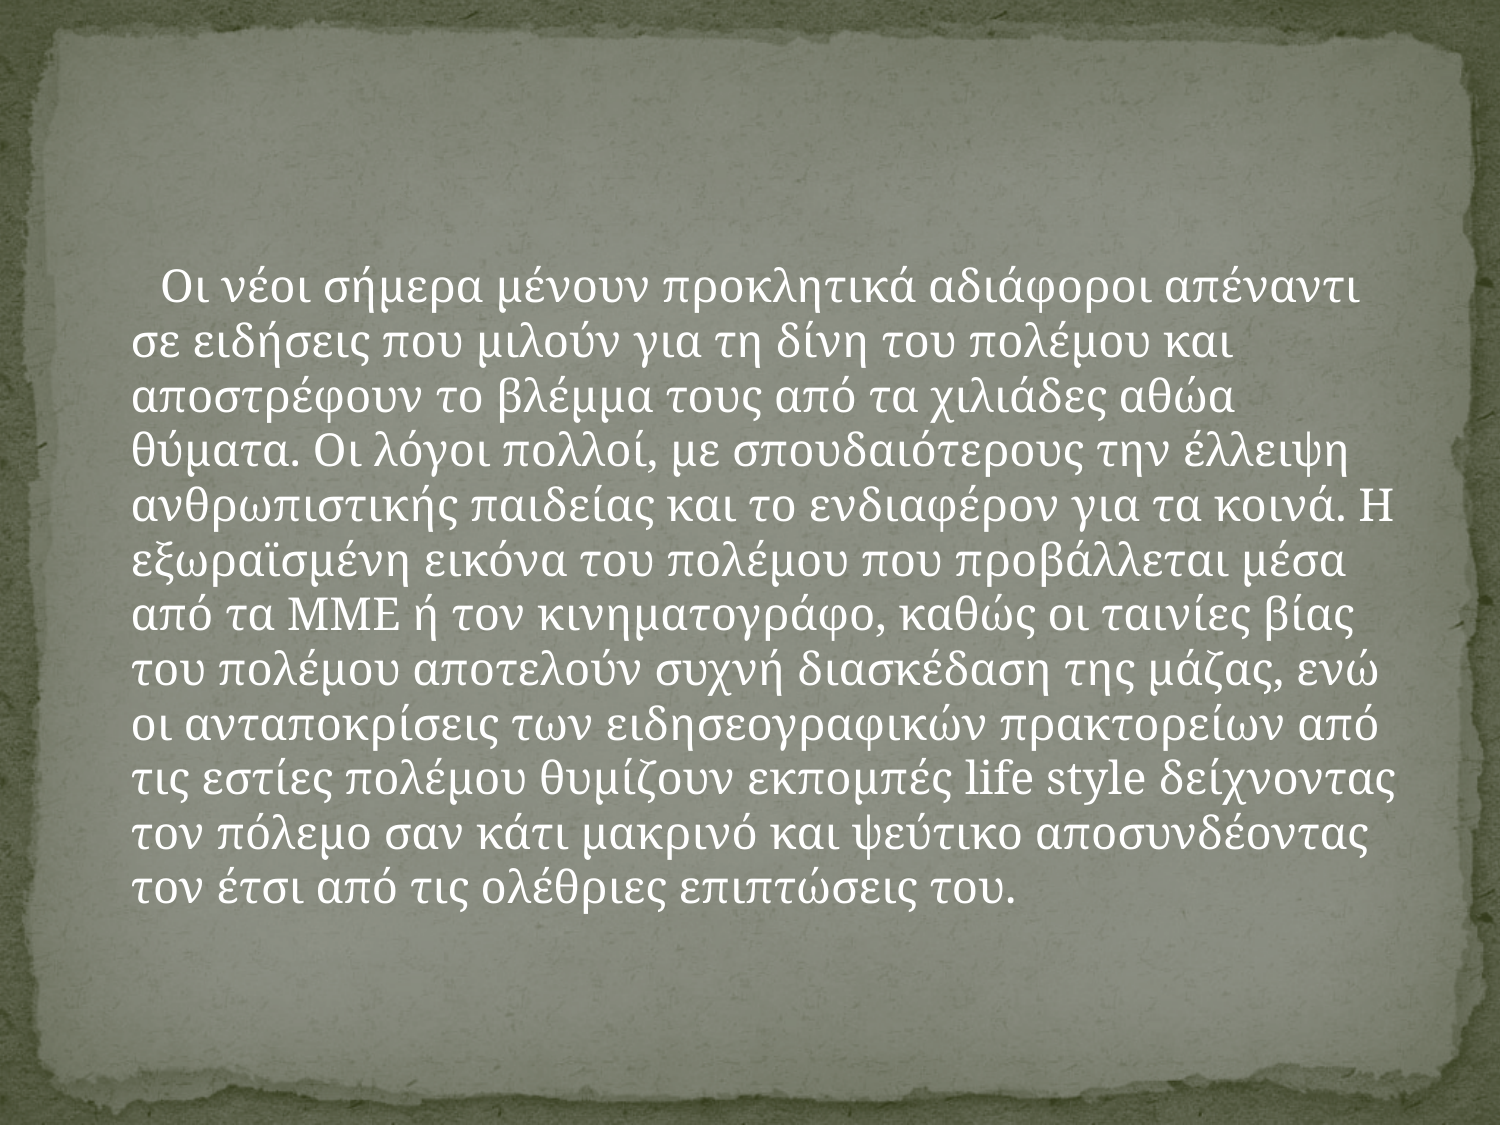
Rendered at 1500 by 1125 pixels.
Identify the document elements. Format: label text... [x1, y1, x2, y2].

list Οι νέοι σήμερα μένουν προκλητικά αδιάφοροι απέναντι σε ειδήσεις που μιλούν για τη δίνη του πολέμου και αποστρέφουν το βλέμμα τους από τα χιλιάδες αθώα θύματα. Οι λόγοι πολλοί, με σπουδαιότερους την έλλειψη ανθρωπιστικής παιδείας και το ενδιαφέρον για τα κοινά. Η εξωραϊσμένη εικόνα του πολέμου που προβάλλεται μέσα από τα ΜΜΕ ή τον κινηματογράφο, καθώς οι ταινίες βίας του πολέμου αποτελούν συχνή διασκέδαση της μάζας, ενώ οι ανταποκρίσεις των ειδησεογραφικών πρακτορείων από τις εστίες πολέμου θυμίζουν εκπομπές life style δείχνοντας τον πόλεμο σαν κάτι μακρινό και ψεύτικο αποσυνδέοντας τον έτσι από τις ολέθριες επιπτώσεις του. [75, 249, 1425, 1000]
